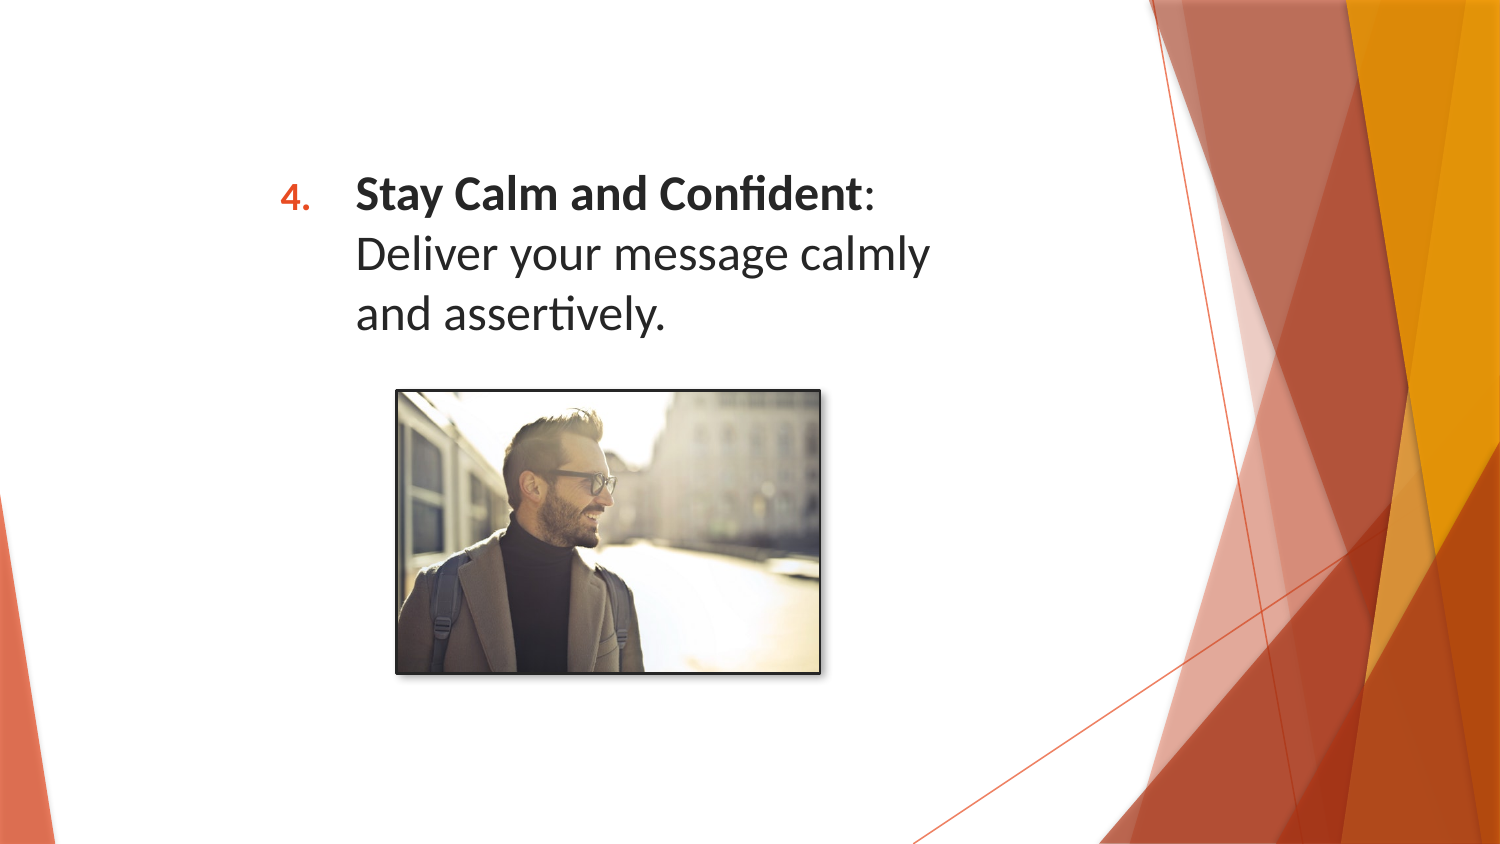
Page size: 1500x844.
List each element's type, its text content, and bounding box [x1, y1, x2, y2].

picture [397, 391, 820, 673]
list Stay Calm and Confident: Deliver your message calmly and assertively. [265, 114, 951, 387]
